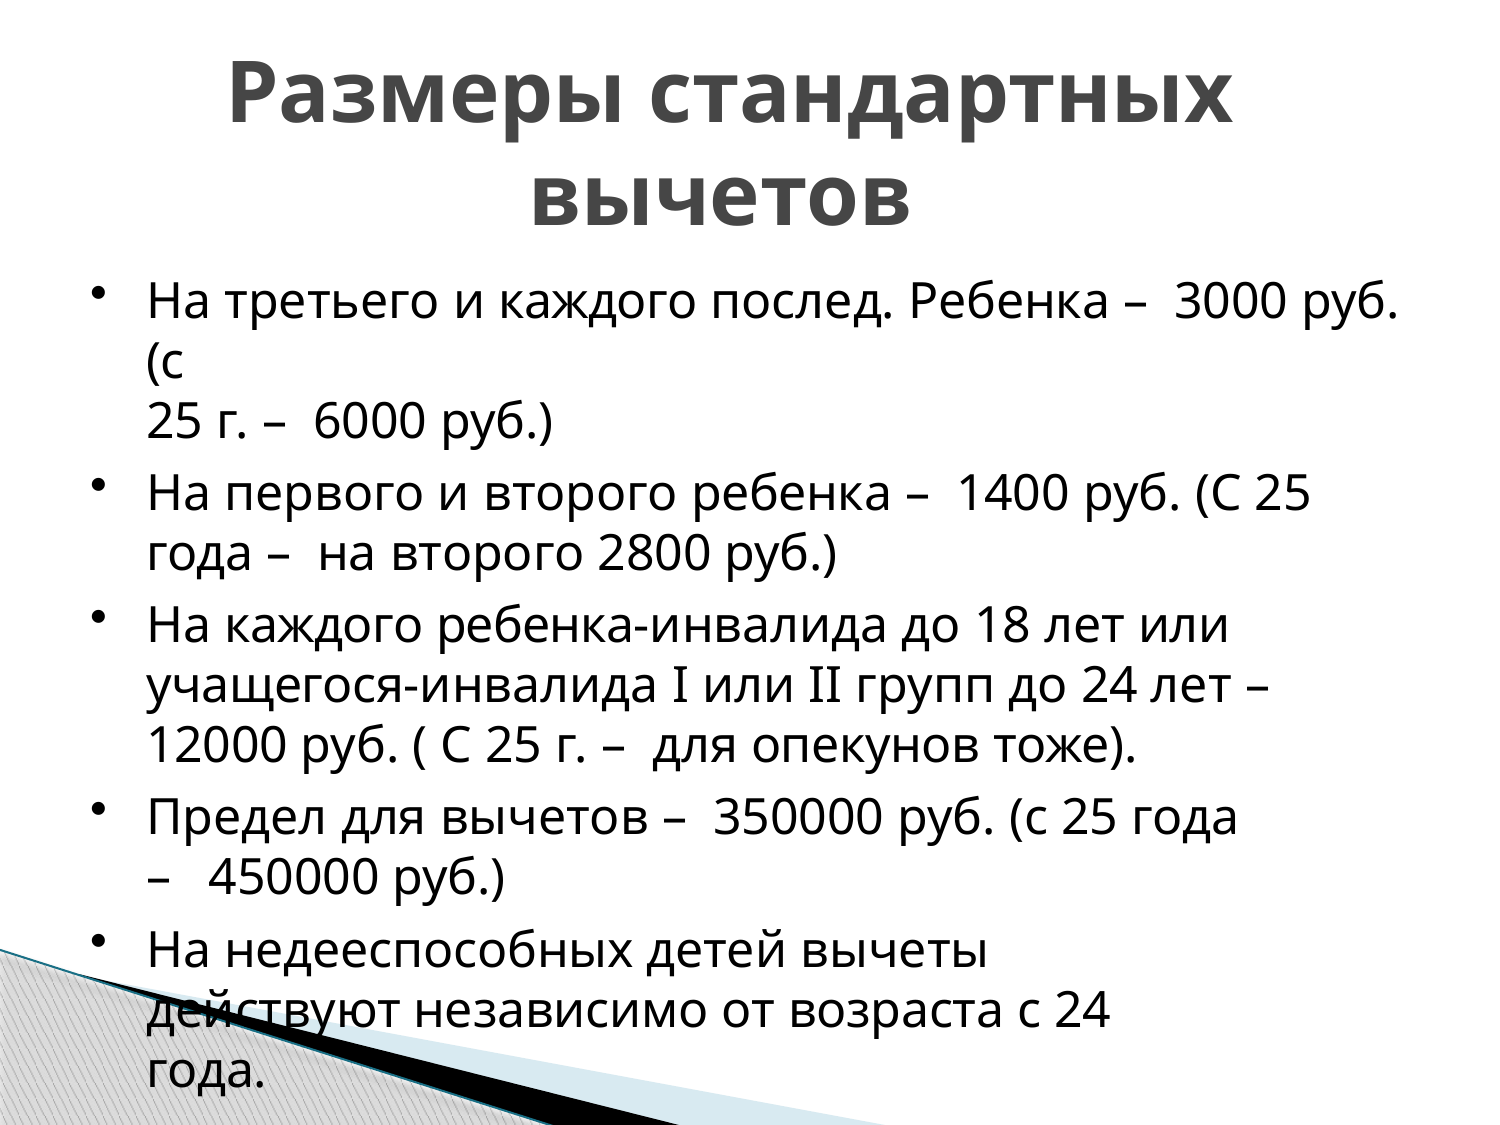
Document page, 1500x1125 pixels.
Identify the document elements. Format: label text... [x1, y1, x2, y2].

title Размеры стандартных вычетов [75, 35, 1425, 243]
text_box На третьего и каждого послед. Ребенка – 3000 руб. (с 25 г. – 6000 руб.) На первого и второго ребенка – 1400 руб. (С 25 года – на второго 2800 руб.) На каждого ребенка-инвалида до 18 лет или учащегося-инвалида I или II групп до 24 лет – 12000 руб. ( С 25 г. – для опекунов тоже). Предел для вычетов – 350000 руб. (с 25 года – 450000 руб.) На недееспособных детей вычеты действуют независимо от возраста с 24 года. [87, 266, 1404, 1097]
